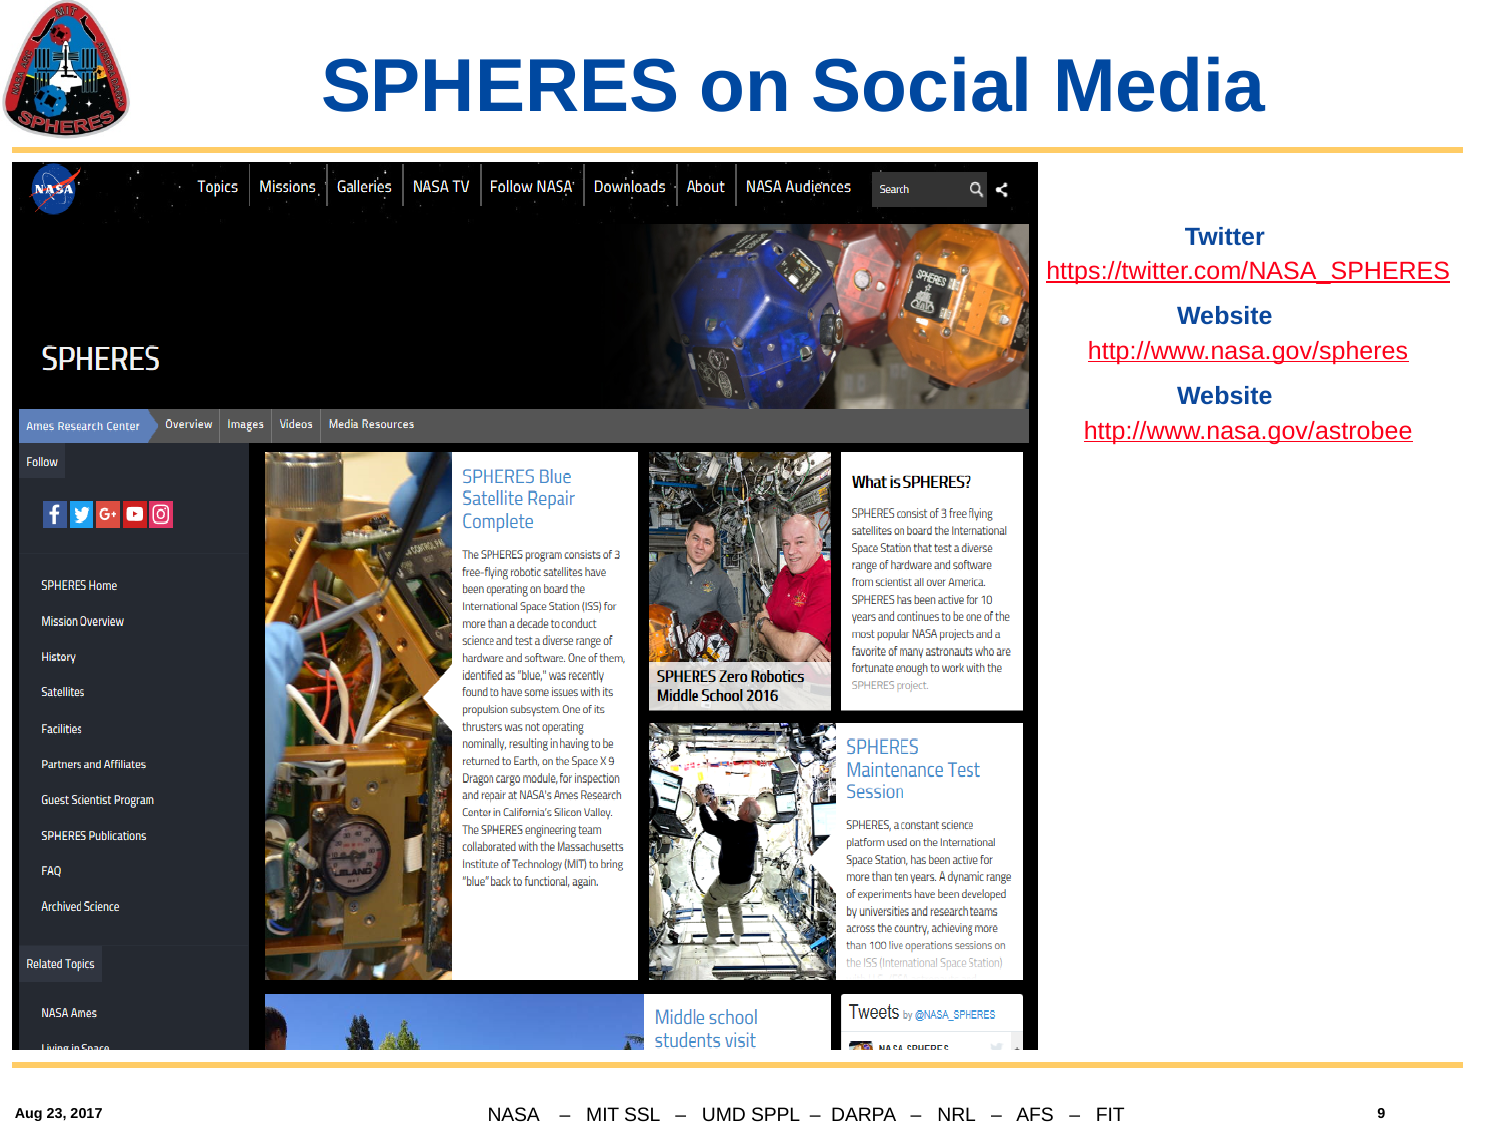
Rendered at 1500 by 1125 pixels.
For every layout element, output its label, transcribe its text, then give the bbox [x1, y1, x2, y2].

picture [12, 162, 1038, 1051]
list Twitter https://twitter.com/NASA_SPHERES Website http://www.nasa.gov/spheres Website http://www.nasa.gov/astrobee [1041, 212, 1500, 401]
title SPHERES on Social Media [137, 24, 1451, 138]
picture [0, 0, 131, 139]
